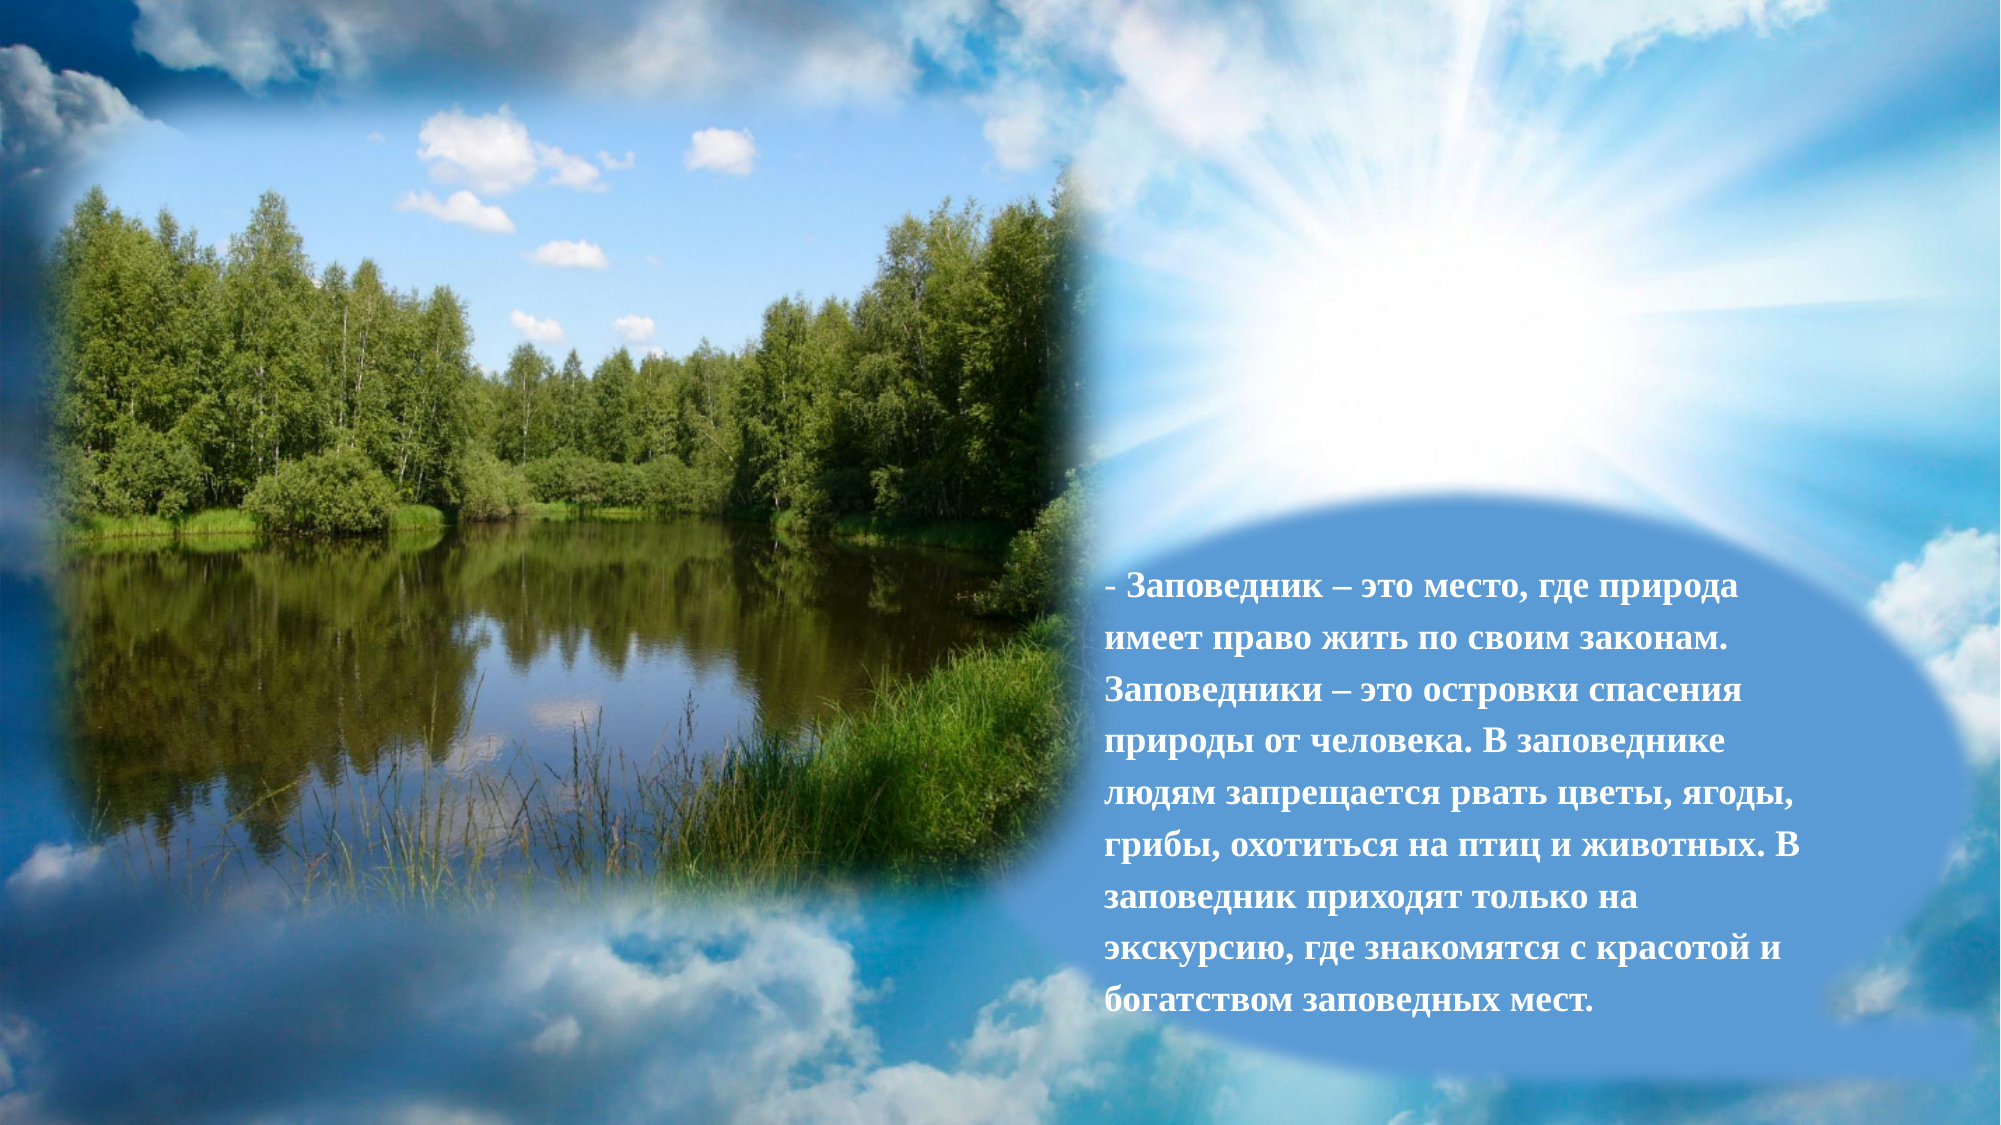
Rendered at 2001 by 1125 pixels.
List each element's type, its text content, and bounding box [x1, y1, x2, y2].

text_box [98, 138, 1078, 876]
picture [0, 0, 2001, 1125]
text_box - Заповедник – это место, где природа имеет право жить по своим законам. Заповедники – это островки спасения природы от человека. В заповеднике людям запрещается рвать цветы, ягоды, грибы, охотиться на птиц и животных. В заповедник приходят только на экскурсию, где знакомятся с красотой и богатством заповедных мест. [996, 506, 1961, 1067]
